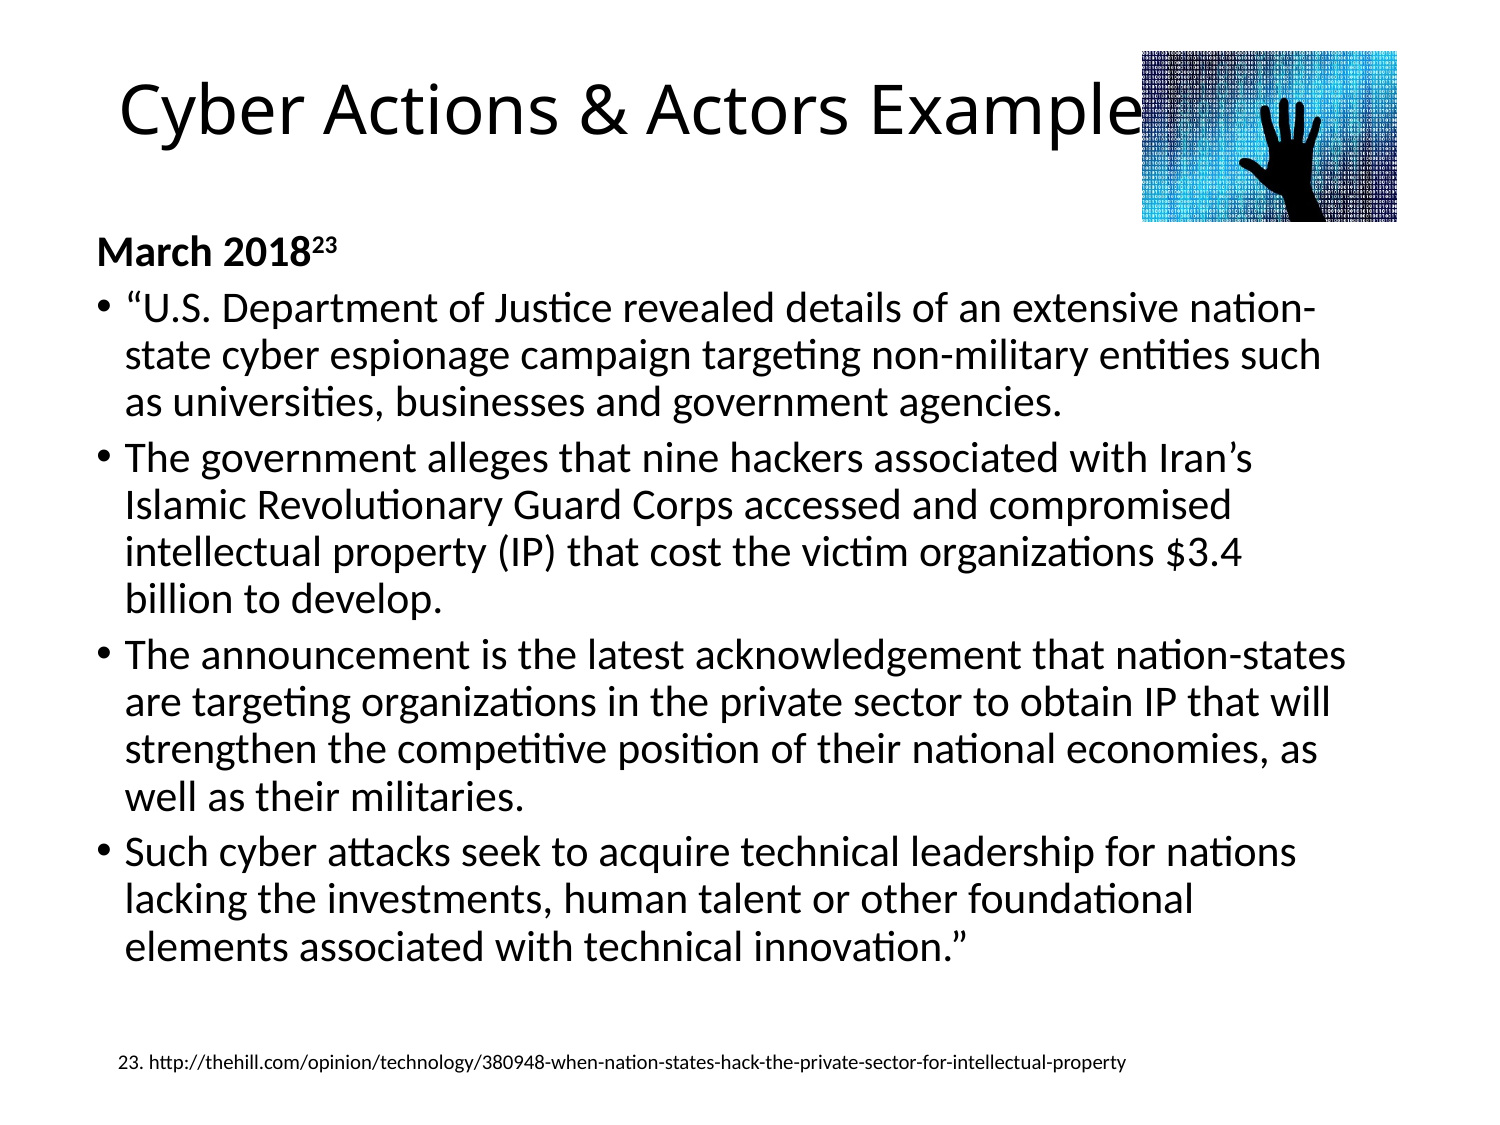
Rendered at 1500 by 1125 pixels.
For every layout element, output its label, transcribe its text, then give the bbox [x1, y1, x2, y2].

list March 201823 “U.S. Department of Justice revealed details of an extensive nation-state cyber espionage campaign targeting non-military entities such as universities, businesses and government agencies. The government alleges that nine hackers associated with Iran’s Islamic Revolutionary Guard Corps accessed and compromised intellectual property (IP) that cost the victim organizations $3.4 billion to develop. The announcement is the latest acknowledgement that nation-states are targeting organizations in the private sector to obtain IP that will strengthen the competitive position of their national economies, as well as their militaries. Such cyber attacks seek to acquire technical leadership for nations lacking the investments, human talent or other foundational elements associated with technical innovation.” [81, 220, 1376, 974]
title Cyber Actions & Actors Example [102, 3, 1398, 222]
text_box 23. http://thehill.com/opinion/technology/380948-when-nation-states-hack-the-private-sector-for-intellectual-property [103, 1040, 1299, 1106]
picture [1142, 51, 1397, 222]
